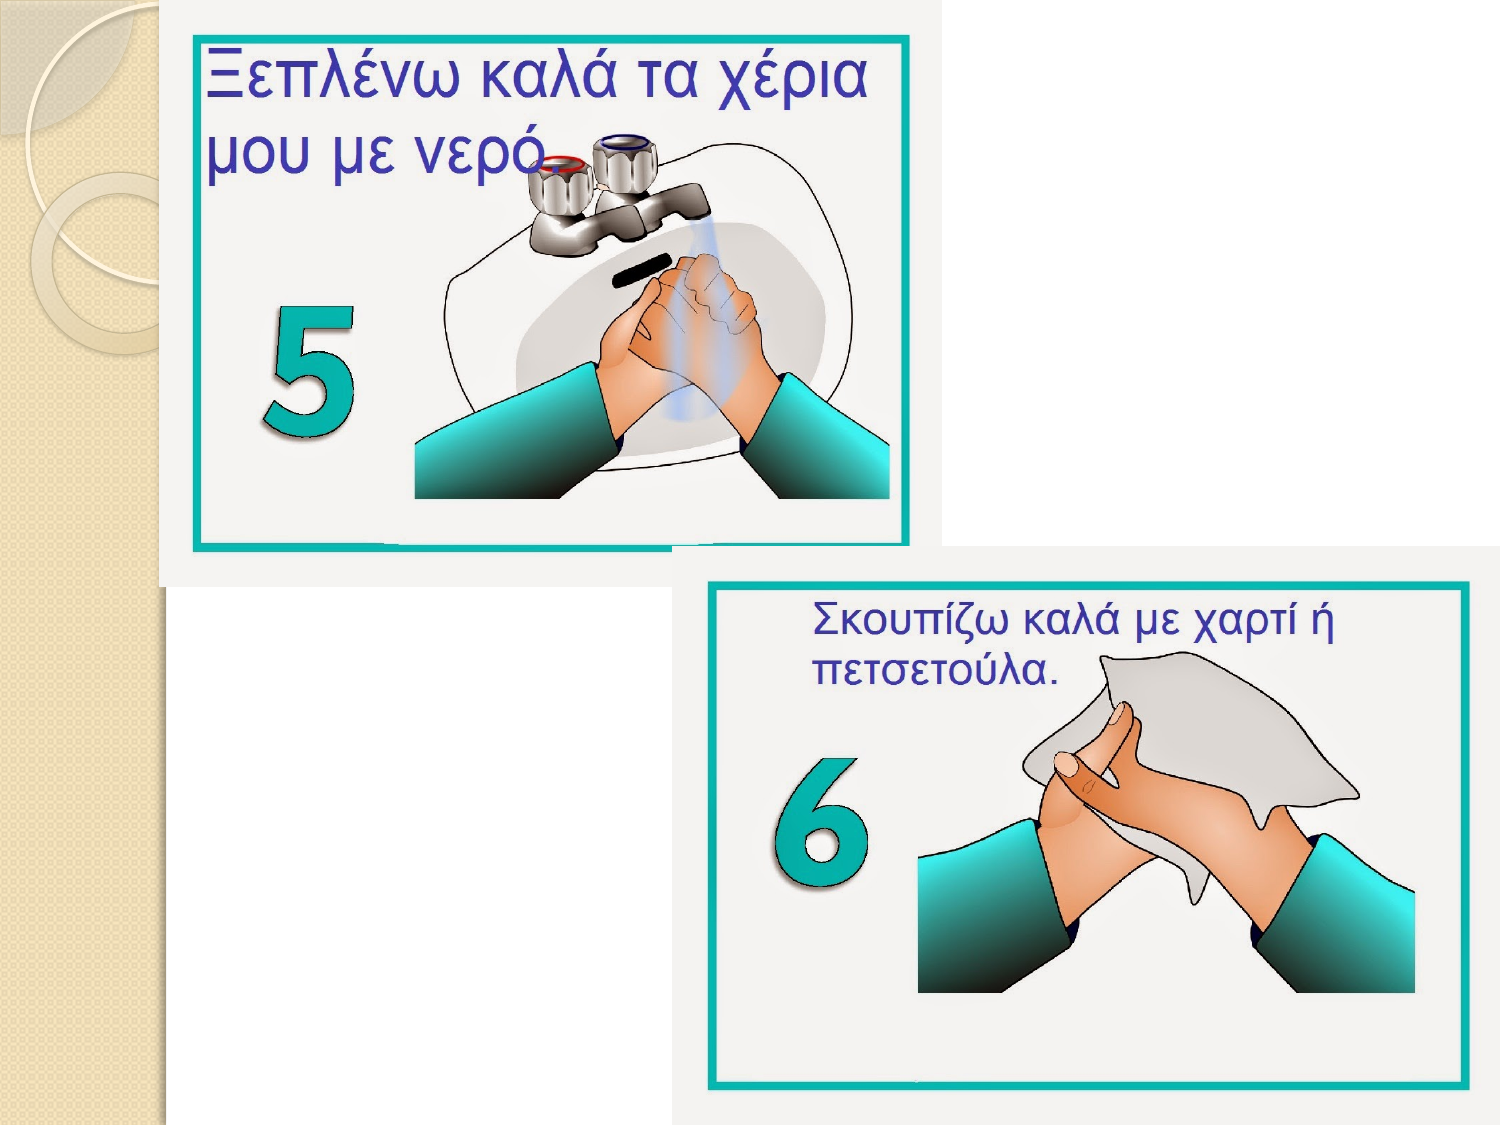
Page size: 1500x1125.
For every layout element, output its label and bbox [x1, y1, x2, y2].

picture [159, 0, 1500, 1125]
